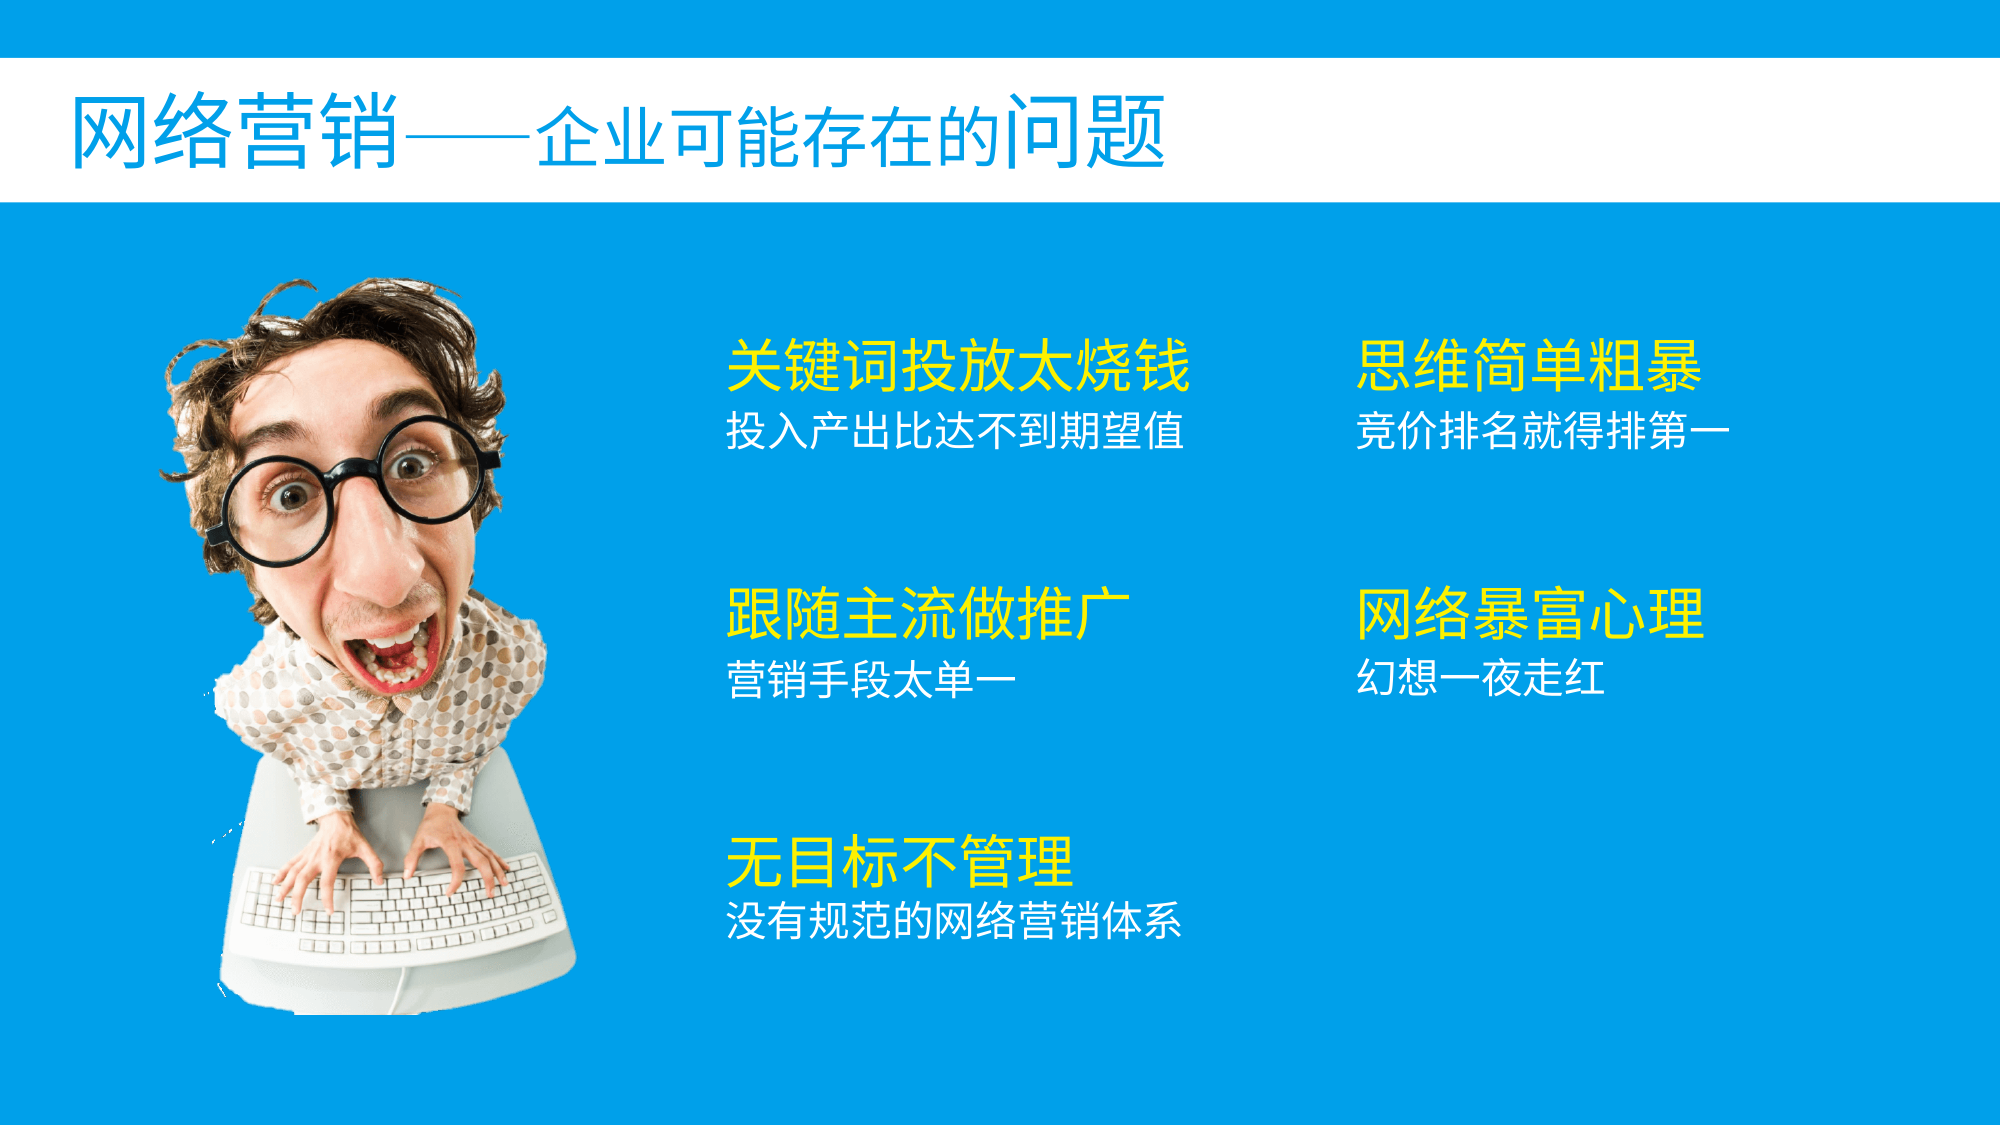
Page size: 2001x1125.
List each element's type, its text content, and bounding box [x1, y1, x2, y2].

text_box 幻想一夜走红 [1341, 644, 1638, 710]
text_box 思维简单粗暴 [1339, 321, 1936, 407]
text_box 无目标不管理 [710, 817, 1107, 887]
text_box 营销手段太单一 [710, 645, 1090, 711]
text_box [0, 57, 2000, 203]
text_box 关键词投放太烧钱 [710, 321, 1307, 407]
text_box 投入产出比达不到期望值 [710, 397, 1243, 463]
text_box 竞价排名就得排第一 [1340, 396, 1872, 462]
text_box 没有规范的网络营销体系 [710, 887, 1210, 953]
text_box 网络营销——企业可能存在的问题 [53, 71, 1266, 187]
picture [159, 278, 576, 1014]
text_box 跟随主流做推广 [710, 570, 1222, 655]
text_box 网络暴富心理 [1341, 569, 1746, 655]
